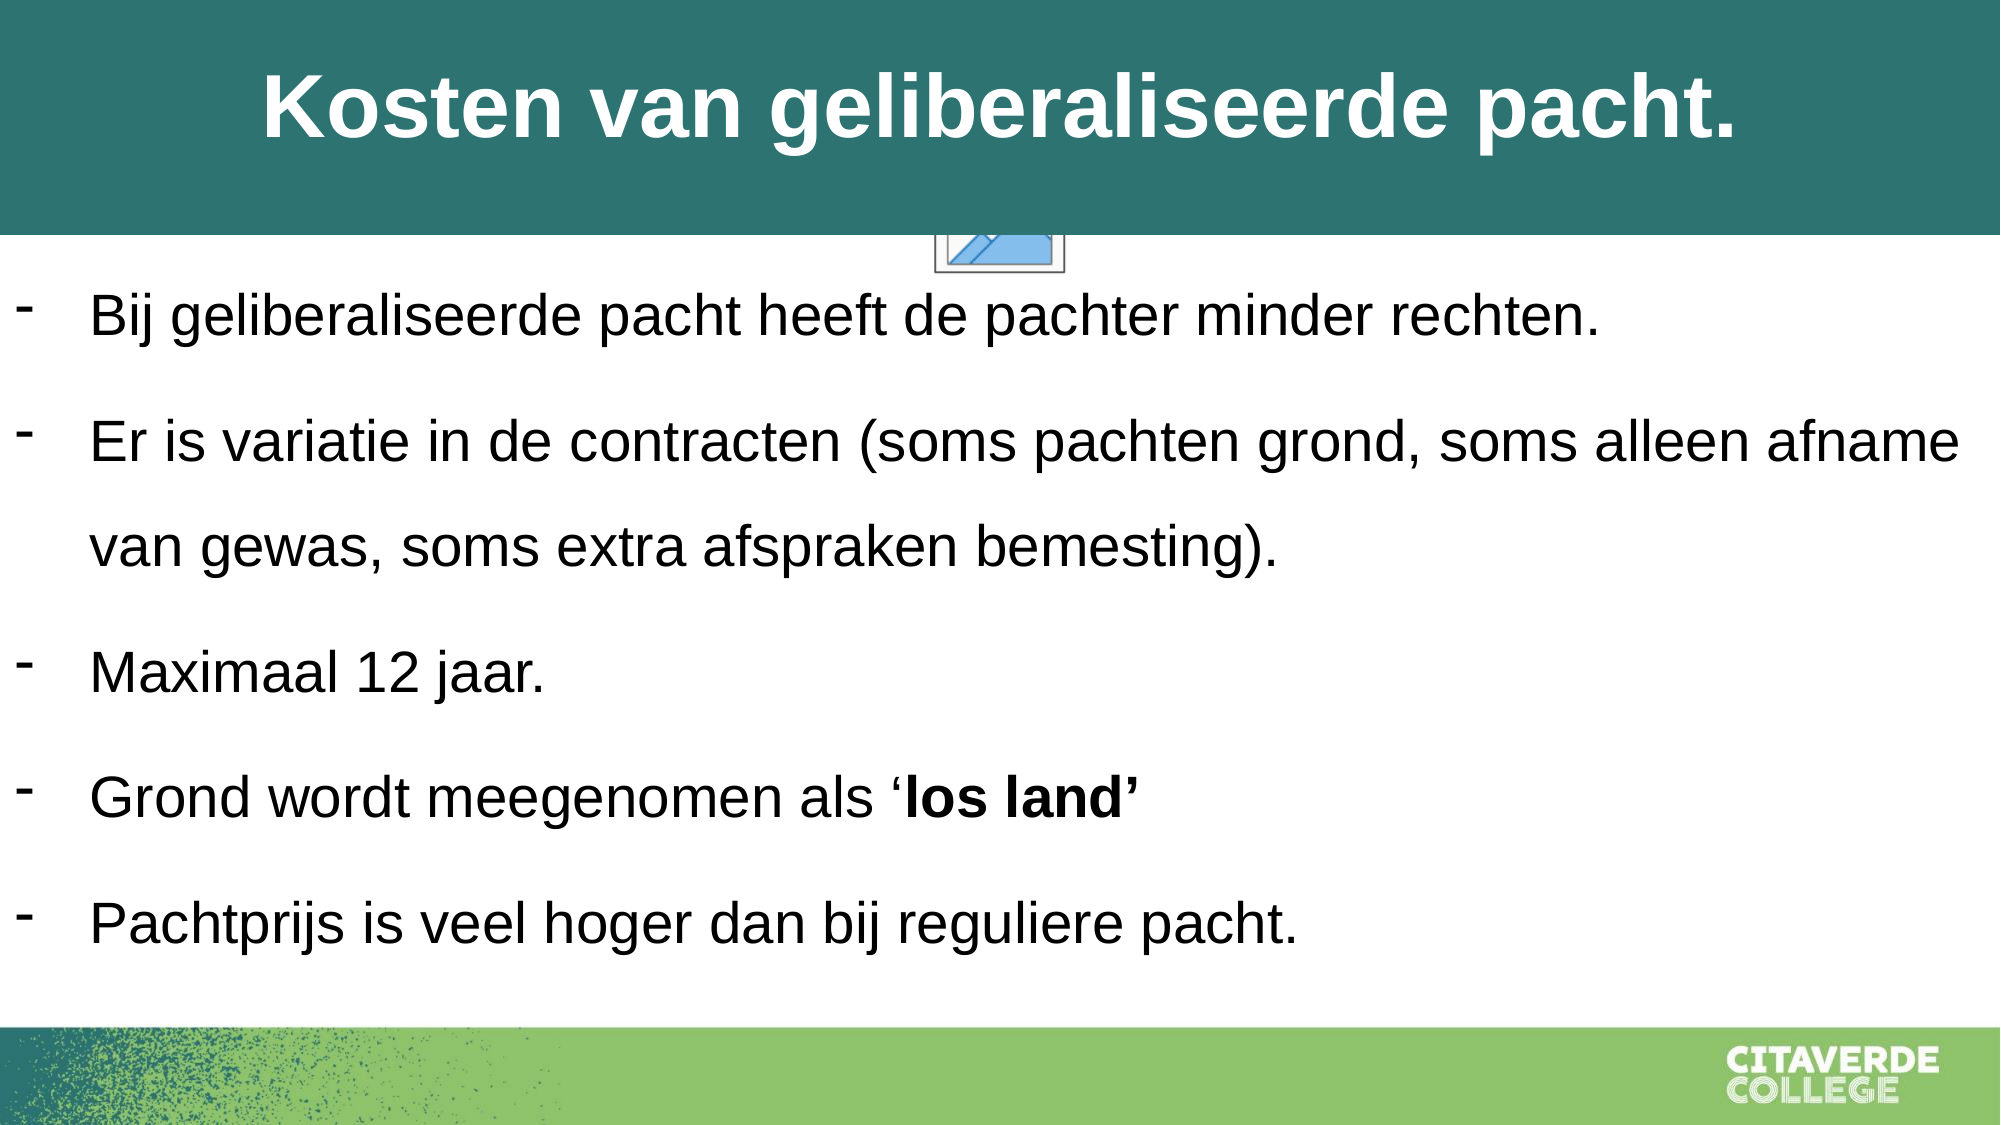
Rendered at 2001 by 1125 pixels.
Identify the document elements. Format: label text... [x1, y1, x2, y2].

picture [0, 0, 2001, 1125]
list Bij geliberaliseerde pacht heeft de pachter minder rechten. Er is variatie in de contracten (soms pachten grond, soms alleen afname van gewas, soms extra afspraken bemesting). Maximaal 12 jaar. Grond wordt meegenomen als ‘los land’ Pachtprijs is veel hoger dan bij reguliere pacht. [0, 444, 2000, 1005]
